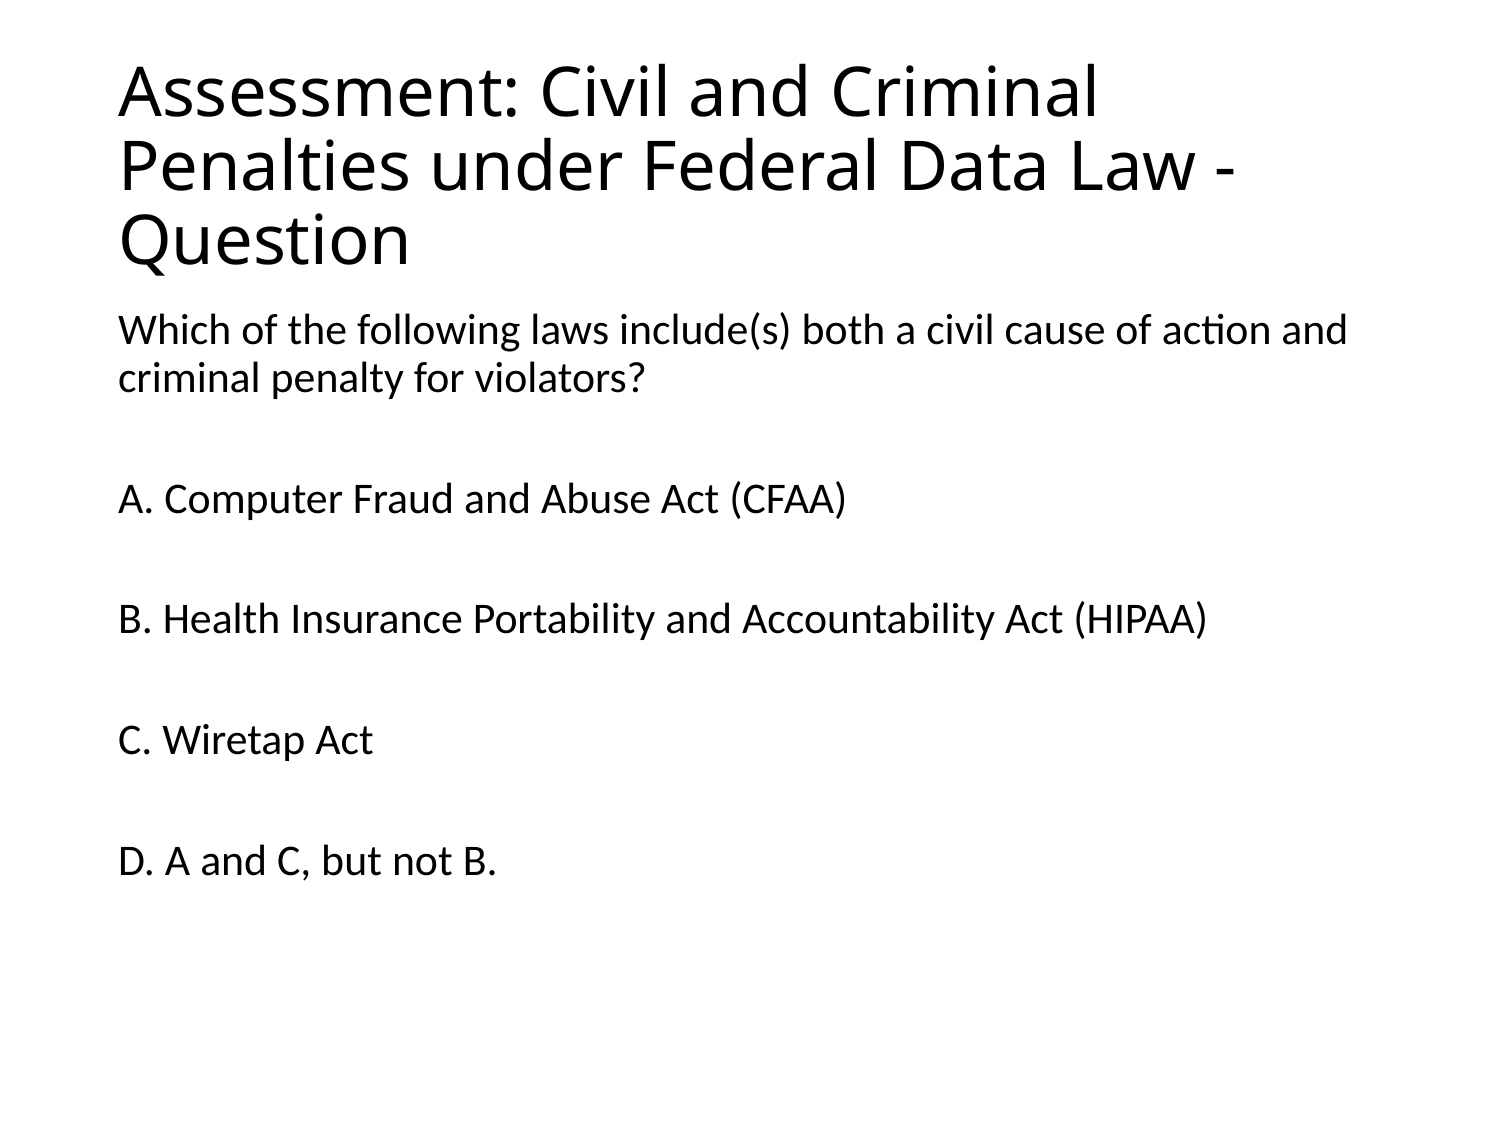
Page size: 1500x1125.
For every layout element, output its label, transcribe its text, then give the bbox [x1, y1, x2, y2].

title Assessment: Civil and Criminal Penalties under Federal Data Law - Question [102, 59, 1398, 278]
list Which of the following laws include(s) both a civil cause of action and criminal penalty for violators? A. Computer Fraud and Abuse Act (CFAA) B. Health Insurance Portability and Accountability Act (HIPAA) C. Wiretap Act D. A and C, but not B. [102, 299, 1398, 1014]
